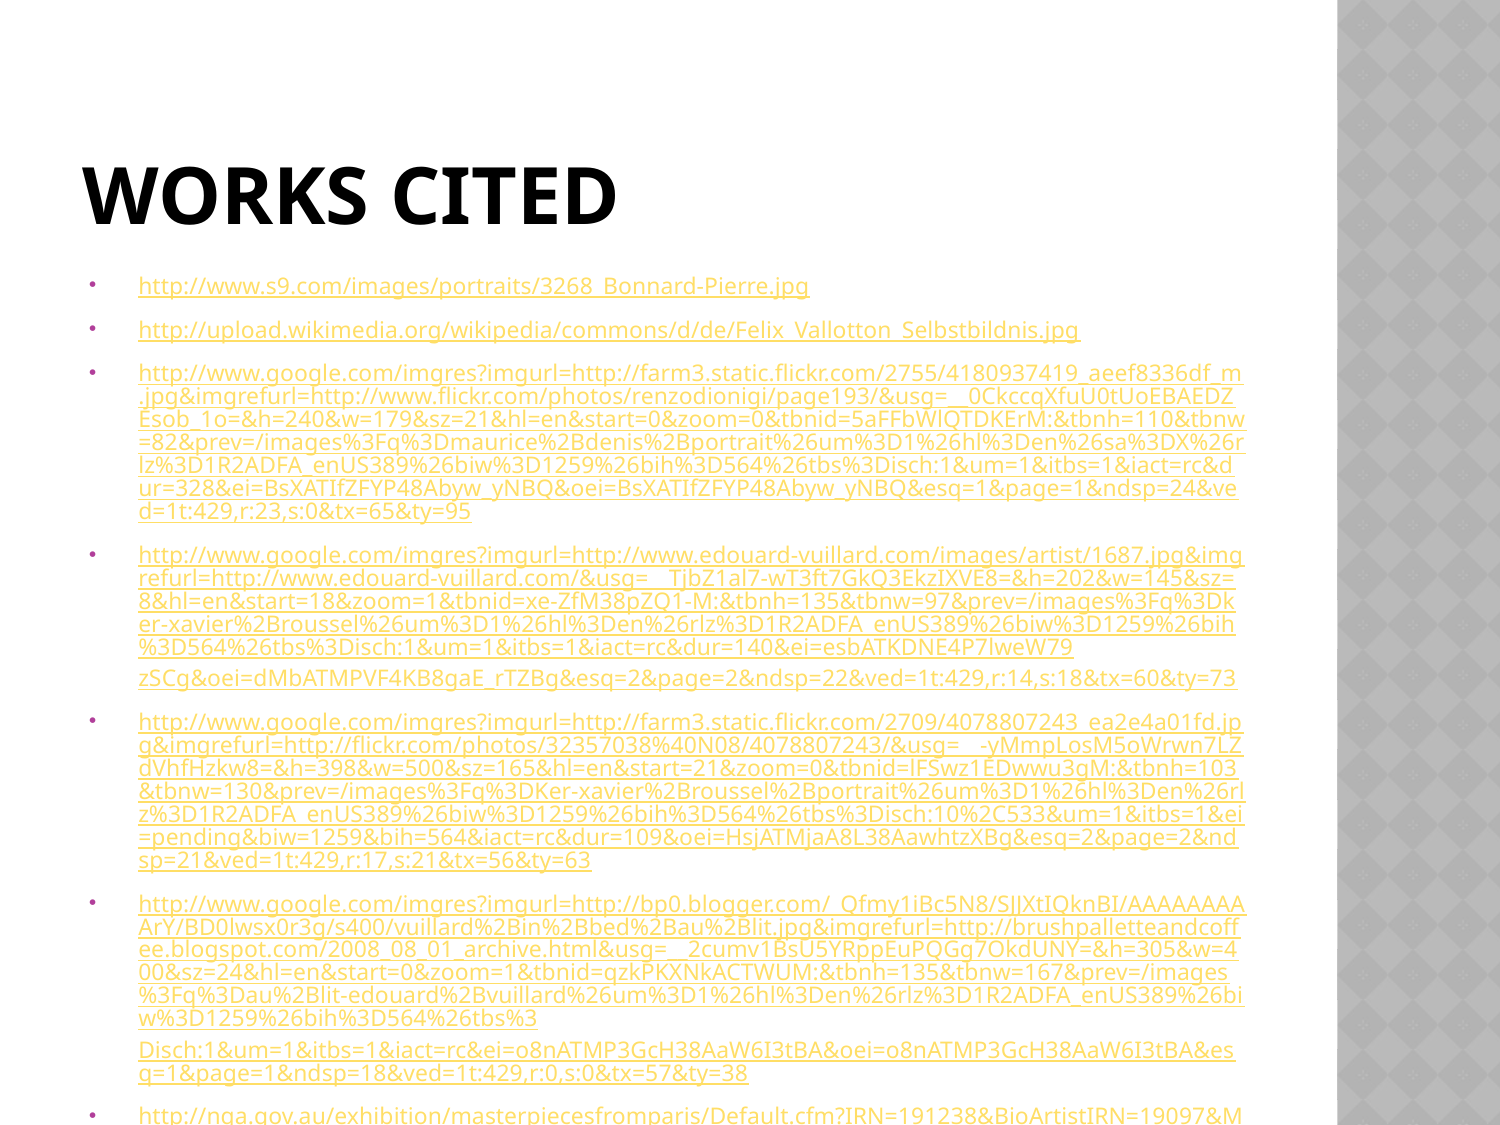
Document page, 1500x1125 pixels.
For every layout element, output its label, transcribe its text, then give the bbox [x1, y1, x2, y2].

title Works Cited [75, 52, 1263, 240]
list http://www.s9.com/images/portraits/3268_Bonnard-Pierre.jpg http://upload.wikimedia.org/wikipedia/commons/d/de/Felix_Vallotton_Selbstbildnis.jpg http://www.google.com/imgres?imgurl=http://farm3.static.flickr.com/2755/4180937419_aeef8336df_m.jpg&imgrefurl=http://www.flickr.com/photos/renzodionigi/page193/&usg=__0CkccqXfuU0tUoEBAEDZEsob_1o=&h=240&w=179&sz=21&hl=en&start=0&zoom=0&tbnid=5aFFbWlQTDKErM:&tbnh=110&tbnw=82&prev=/images%3Fq%3Dmaurice%2Bdenis%2Bportrait%26um%3D1%26hl%3Den%26sa%3DX%26rlz%3D1R2ADFA_enUS389%26biw%3D1259%26bih%3D564%26tbs%3Disch:1&um=1&itbs=1&iact=rc&dur=328&ei=BsXATIfZFYP48Abyw_yNBQ&oei=BsXATIfZFYP48Abyw_yNBQ&esq=1&page=1&ndsp=24&ved=1t:429,r:23,s:0&tx=65&ty=95 http://www.google.com/imgres?imgurl=http://www.edouard-vuillard.com/images/artist/1687.jpg&imgrefurl=http://www.edouard-vuillard.com/&usg=__TjbZ1al7-wT3ft7GkQ3EkzIXVE8=&h=202&w=145&sz=8&hl=en&start=18&zoom=1&tbnid=xe-ZfM38pZQ1-M:&tbnh=135&tbnw=97&prev=/images%3Fq%3Dker-xavier%2Broussel%26um%3D1%26hl%3Den%26rlz%3D1R2ADFA_enUS389%26biw%3D1259%26bih%3D564%26tbs%3Disch:1&um=1&itbs=1&iact=rc&dur=140&ei=esbATKDNE4P7lweW79zSCg&oei=dMbATMPVF4KB8gaE_rTZBg&esq=2&page=2&ndsp=22&ved=1t:429,r:14,s:18&tx=60&ty=73 http://www.google.com/imgres?imgurl=http://farm3.static.flickr.com/2709/4078807243_ea2e4a01fd.jpg&imgrefurl=http://flickr.com/photos/32357038%40N08/4078807243/&usg=__-yMmpLosM5oWrwn7LZdVhfHzkw8=&h=398&w=500&sz=165&hl=en&start=21&zoom=0&tbnid=lFSwz1EDwwu3gM:&tbnh=103&tbnw=130&prev=/images%3Fq%3DKer-xavier%2Broussel%2Bportrait%26um%3D1%26hl%3Den%26rlz%3D1R2ADFA_enUS389%26biw%3D1259%26bih%3D564%26tbs%3Disch:10%2C533&um=1&itbs=1&ei=pending&biw=1259&bih=564&iact=rc&dur=109&oei=HsjATMjaA8L38AawhtzXBg&esq=2&page=2&ndsp=21&ved=1t:429,r:17,s:21&tx=56&ty=63 http://www.google.com/imgres?imgurl=http://bp0.blogger.com/_Qfmy1iBc5N8/SJJXtIQknBI/AAAAAAAAArY/BD0lwsx0r3g/s400/vuillard%2Bin%2Bbed%2Bau%2Blit.jpg&imgrefurl=http://brushpalletteandcoffee.blogspot.com/2008_08_01_archive.html&usg=__2cumv1BsU5YRppEuPQGg7OkdUNY=&h=305&w=400&sz=24&hl=en&start=0&zoom=1&tbnid=qzkPKXNkACTWUM:&tbnh=135&tbnw=167&prev=/images%3Fq%3Dau%2Blit-edouard%2Bvuillard%26um%3D1%26hl%3Den%26rlz%3D1R2ADFA_enUS389%26biw%3D1259%26bih%3D564%26tbs%3Disch:1&um=1&itbs=1&iact=rc&ei=o8nATMP3GcH38AaW6I3tBA&oei=o8nATMP3GcH38AaW6I3tBA&esq=1&page=1&ndsp=18&ved=1t:429,r:0,s:0&tx=57&ty=38 http://nga.gov.au/exhibition/masterpiecesfromparis/Default.cfm?IRN=191238&BioArtistIRN=19097&MnuID=SRCH&ArtistIRN=19097&ViewID=2 http://www.mostlycolor.ch/2007_11_01_archive.html [75, 264, 1263, 1059]
